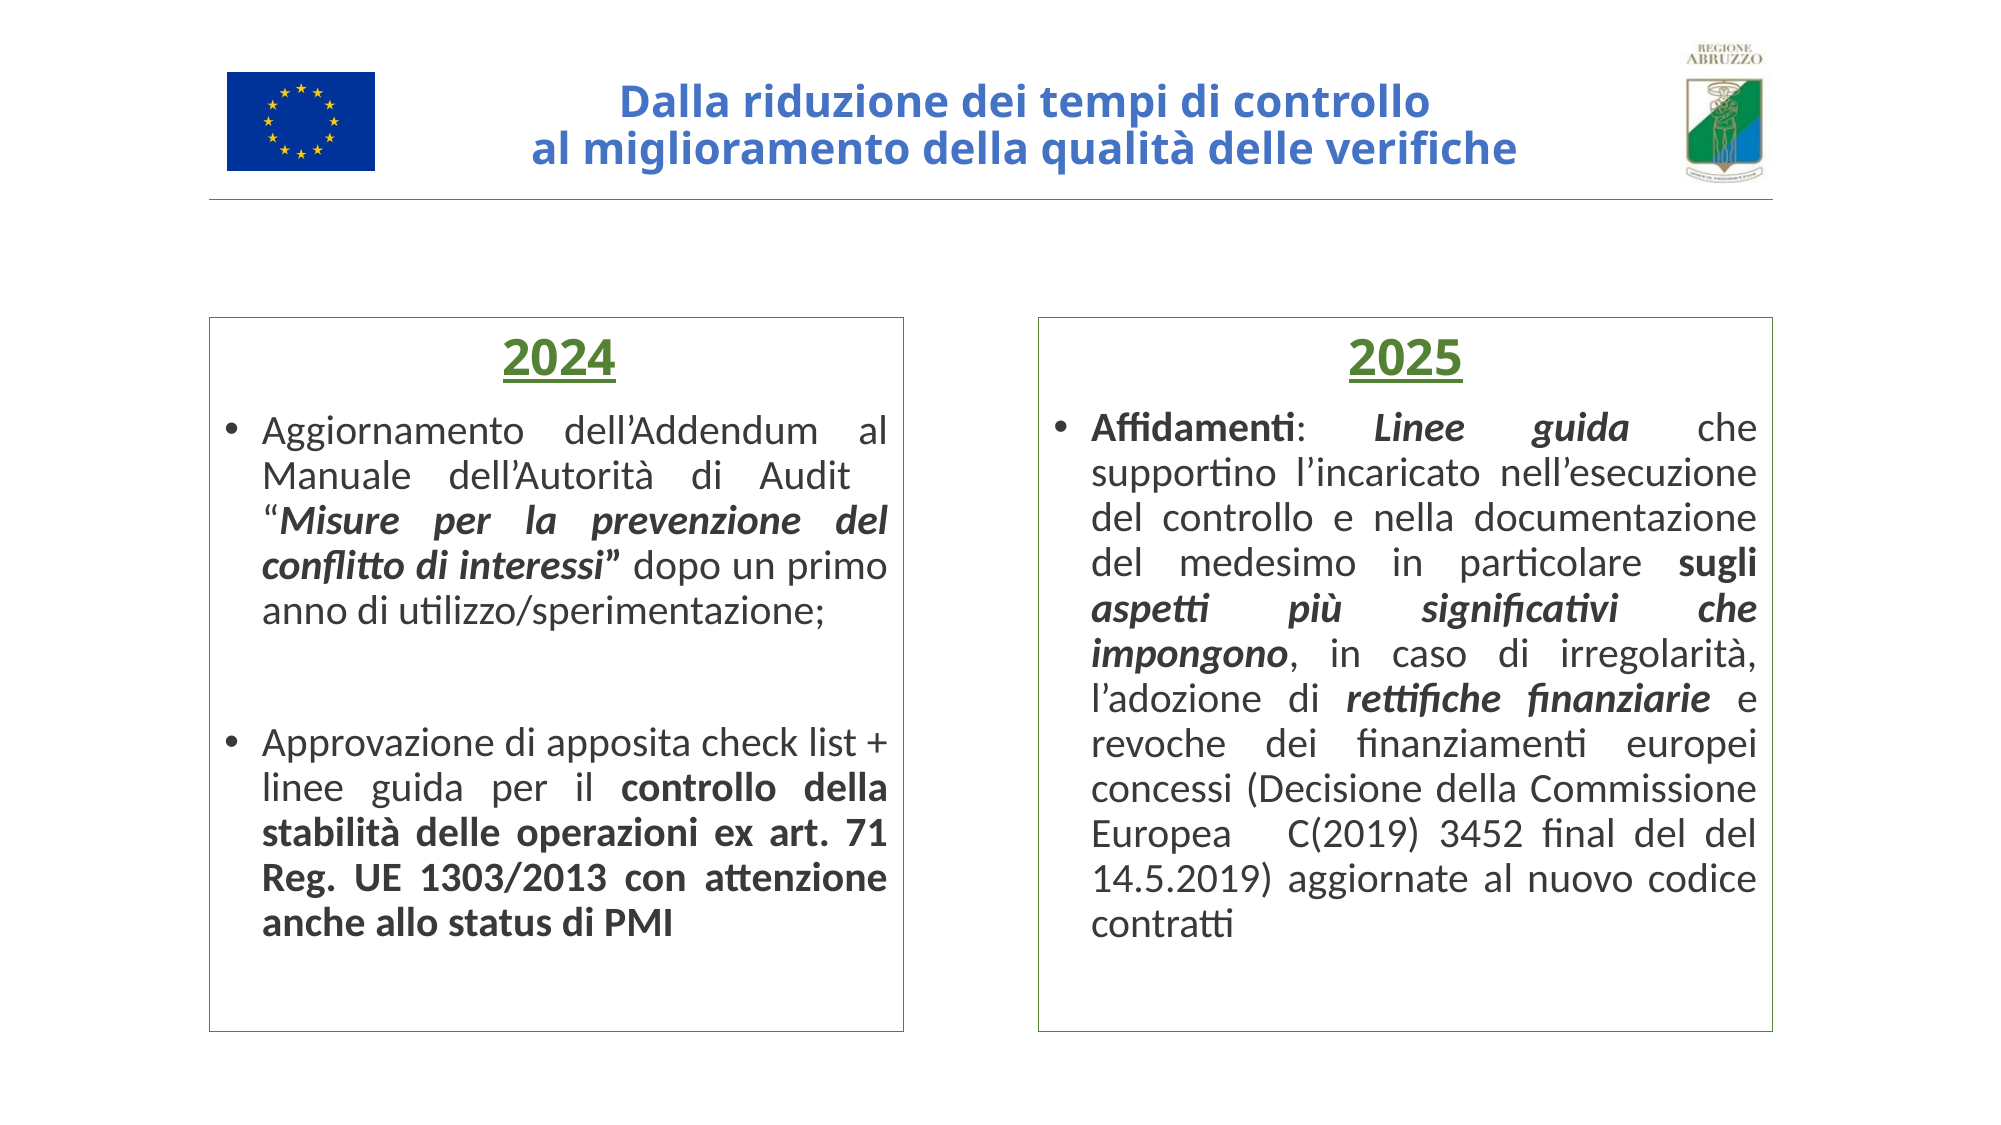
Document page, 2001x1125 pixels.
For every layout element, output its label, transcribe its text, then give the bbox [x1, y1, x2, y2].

title Dalla riduzione dei tempi di controllo al miglioramento della qualità delle verifiche [276, 71, 1680, 182]
list 2025 Affidamenti: Linee guida che supportino l’incaricato nell’esecuzione del controllo e nella documentazione del medesimo in particolare sugli aspetti più significativi che impongono, in caso di irregolarità, l’adozione di rettifiche finanziarie e revoche dei finanziamenti europei concessi (Decisione della Commissione Europea С(2019) 3452 final del del 14.5.2019) aggiornate al nuovo codice contratti [1038, 317, 1773, 1032]
picture [1680, 41, 1773, 184]
list 2024 Aggiornamento dell’Addendum al Manuale dell’Autorità di Audit “Misure per la prevenzione del conflitto di interessi” dopo un primo anno di utilizzo/sperimentazione; Approvazione di apposita check list + linee guida per il controllo della stabilità delle operazioni ex art. 71 Reg. UE 1303/2013 con attenzione anche allo status di PMI [209, 317, 904, 1032]
picture [227, 72, 375, 171]
